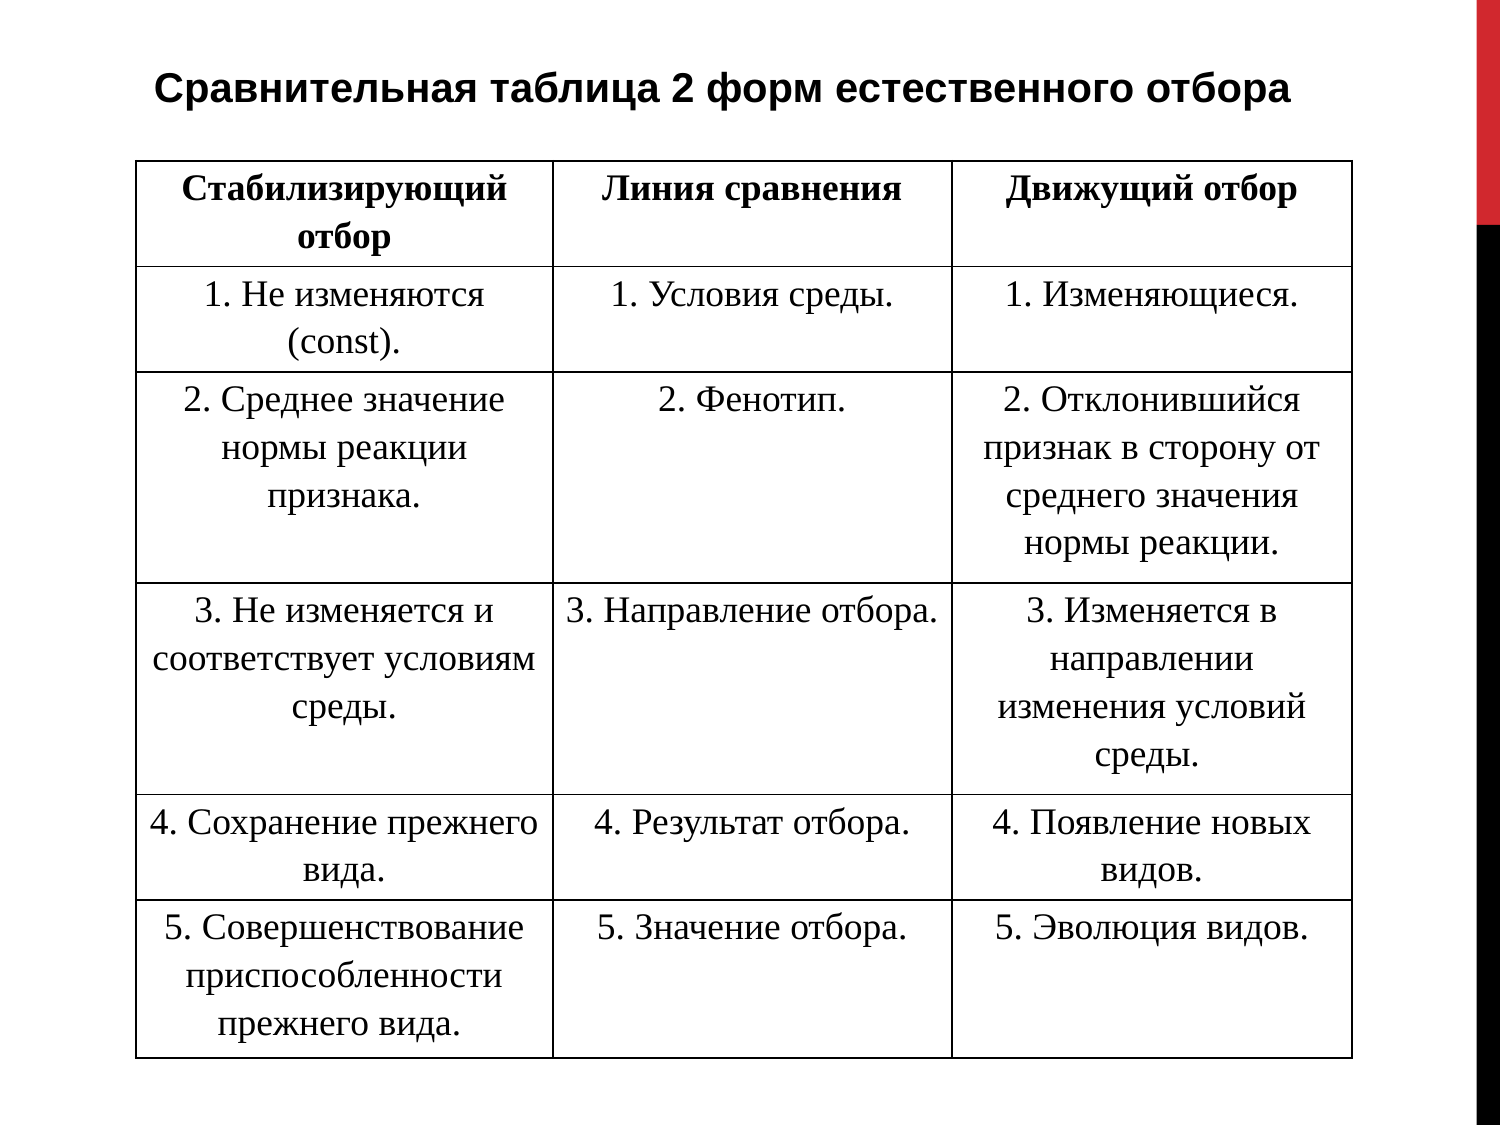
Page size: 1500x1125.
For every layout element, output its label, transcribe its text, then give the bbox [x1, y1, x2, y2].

table_cell 3. Не изменяется и соответствует условиям среды. [137, 584, 552, 794]
table_cell 3. Изменяется в направлении изменения условий среды. [953, 584, 1351, 794]
table_cell 2. Среднее значение нормы реакции признака. [137, 373, 552, 582]
table_cell 5. Эволюция видов. [953, 901, 1351, 1057]
table_cell 1. Изменяющиеся. [953, 267, 1351, 371]
table_cell 4. Сохранение прежнего вида. [137, 795, 552, 899]
table_cell 2. Фенотип. [554, 373, 951, 582]
table_cell 3. Направление отбора. [554, 584, 951, 794]
table_cell 1. Условия среды. [554, 267, 951, 371]
table_cell 4. Появление новых видов. [953, 795, 1351, 899]
table_cell 5. Значение отбора. [554, 901, 951, 1057]
table_cell 5. Совершенствование приспособленности прежнего вида. [137, 901, 552, 1057]
table_header Линия сравнения [554, 162, 951, 266]
table_cell 1. Не изменяются (const). [137, 267, 552, 371]
table_cell 4. Результат отбора. [554, 795, 951, 899]
text_box Сравнительная таблица 2 форм естественного отбора [146, 53, 1300, 118]
table_header Движущий отбор [953, 162, 1351, 266]
table_cell 2. Отклонившийся признак в сторону от среднего значения нормы реакции. [953, 373, 1351, 582]
table_header Стабилизирующий отбор [137, 162, 552, 266]
